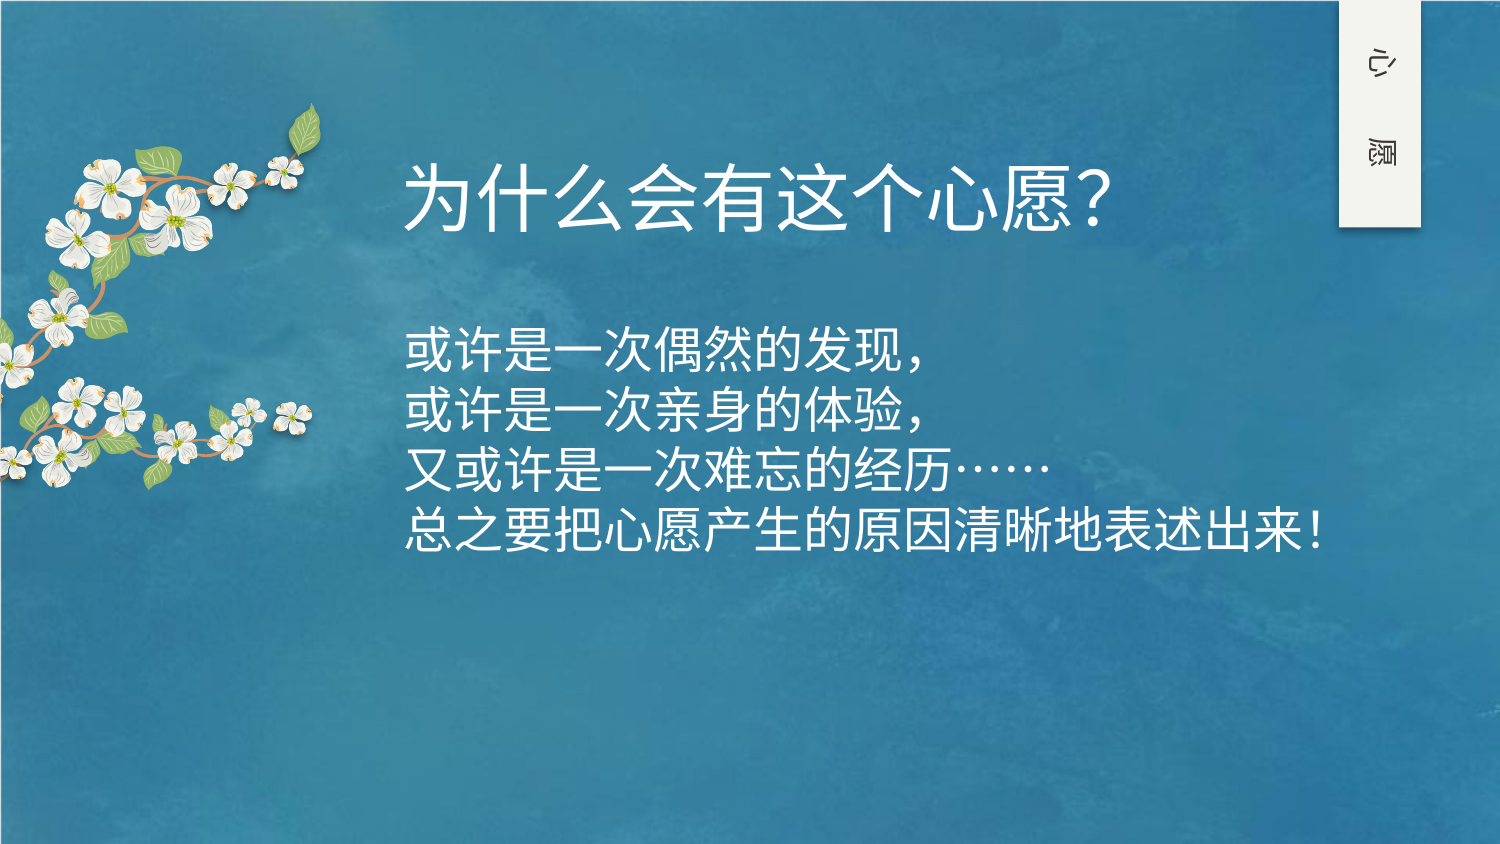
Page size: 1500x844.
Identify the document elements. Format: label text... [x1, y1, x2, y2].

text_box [1338, 0, 1421, 228]
text_box 为什么会有这个心愿？ [389, 146, 1163, 248]
picture [2, 2, 1499, 844]
text_box 或许是一次偶然的发现， 或许是一次亲身的体验， 又或许是一次难忘的经历…… 总之要把心愿产生的原因清晰地表述出来！ [391, 312, 1365, 564]
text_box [0, 63, 321, 524]
